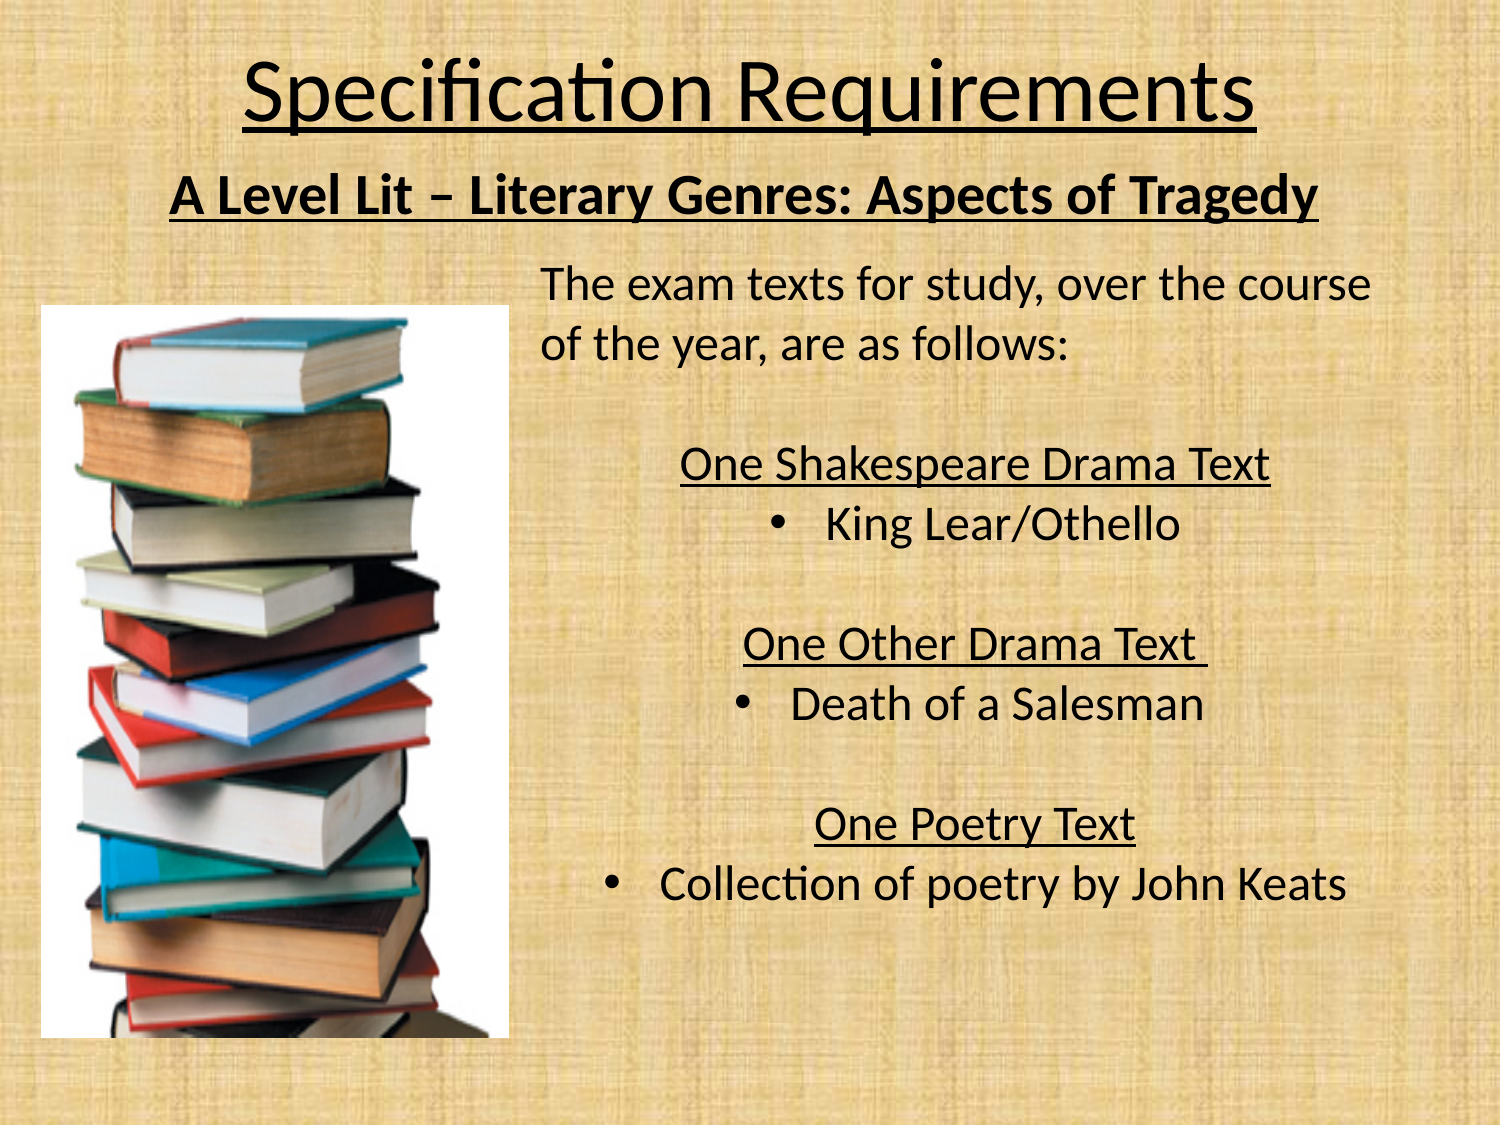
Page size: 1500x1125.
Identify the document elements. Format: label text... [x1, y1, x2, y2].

text_box The exam texts for study, over the course of the year, are as follows: One Shakespeare Drama Text King Lear/Othello One Other Drama Text Death of a Salesman One Poetry Text Collection of poetry by John Keats [525, 243, 1425, 919]
title Specification Requirements [75, 0, 1425, 148]
picture [0, 0, 1500, 1125]
text_box A Level Lit – Literary Genres: Aspects of Tragedy [41, 148, 1447, 304]
